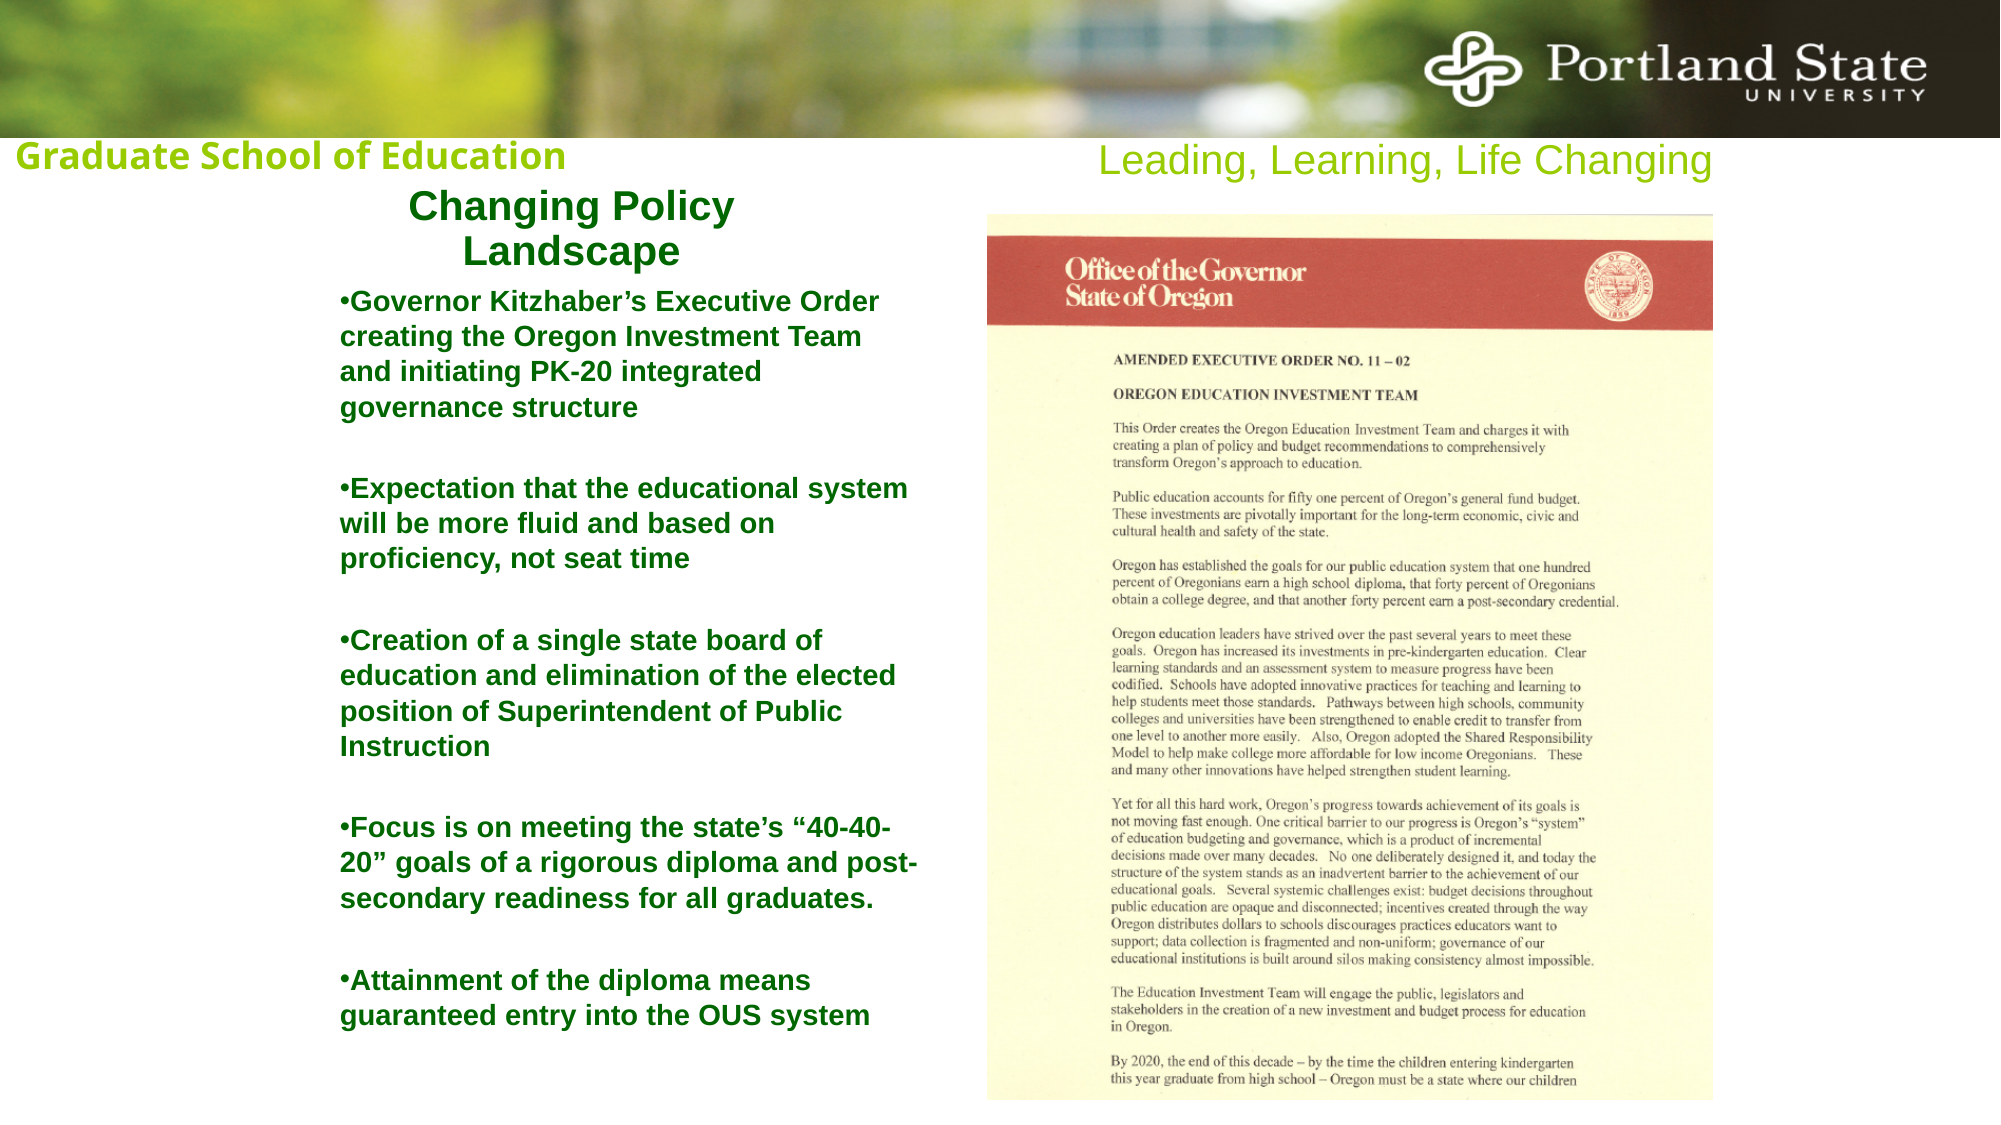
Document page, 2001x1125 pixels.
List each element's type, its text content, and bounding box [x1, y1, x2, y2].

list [987, 214, 1713, 1101]
title Changing Policy Landscape [324, 174, 819, 274]
list Governor Kitzhaber’s Executive Order creating the Oregon Investment Team and initiating PK-20 integrated governance structure Expectation that the educational system will be more fluid and based on proficiency, not seat time Creation of a single state board of education and elimination of the elected position of Superintendent of Public Instruction Focus is on meeting the state’s “40-40-20” goals of a rigorous diploma and post-secondary readiness for all graduates. Attainment of the diploma means guaranteed entry into the OUS system [324, 274, 938, 1101]
